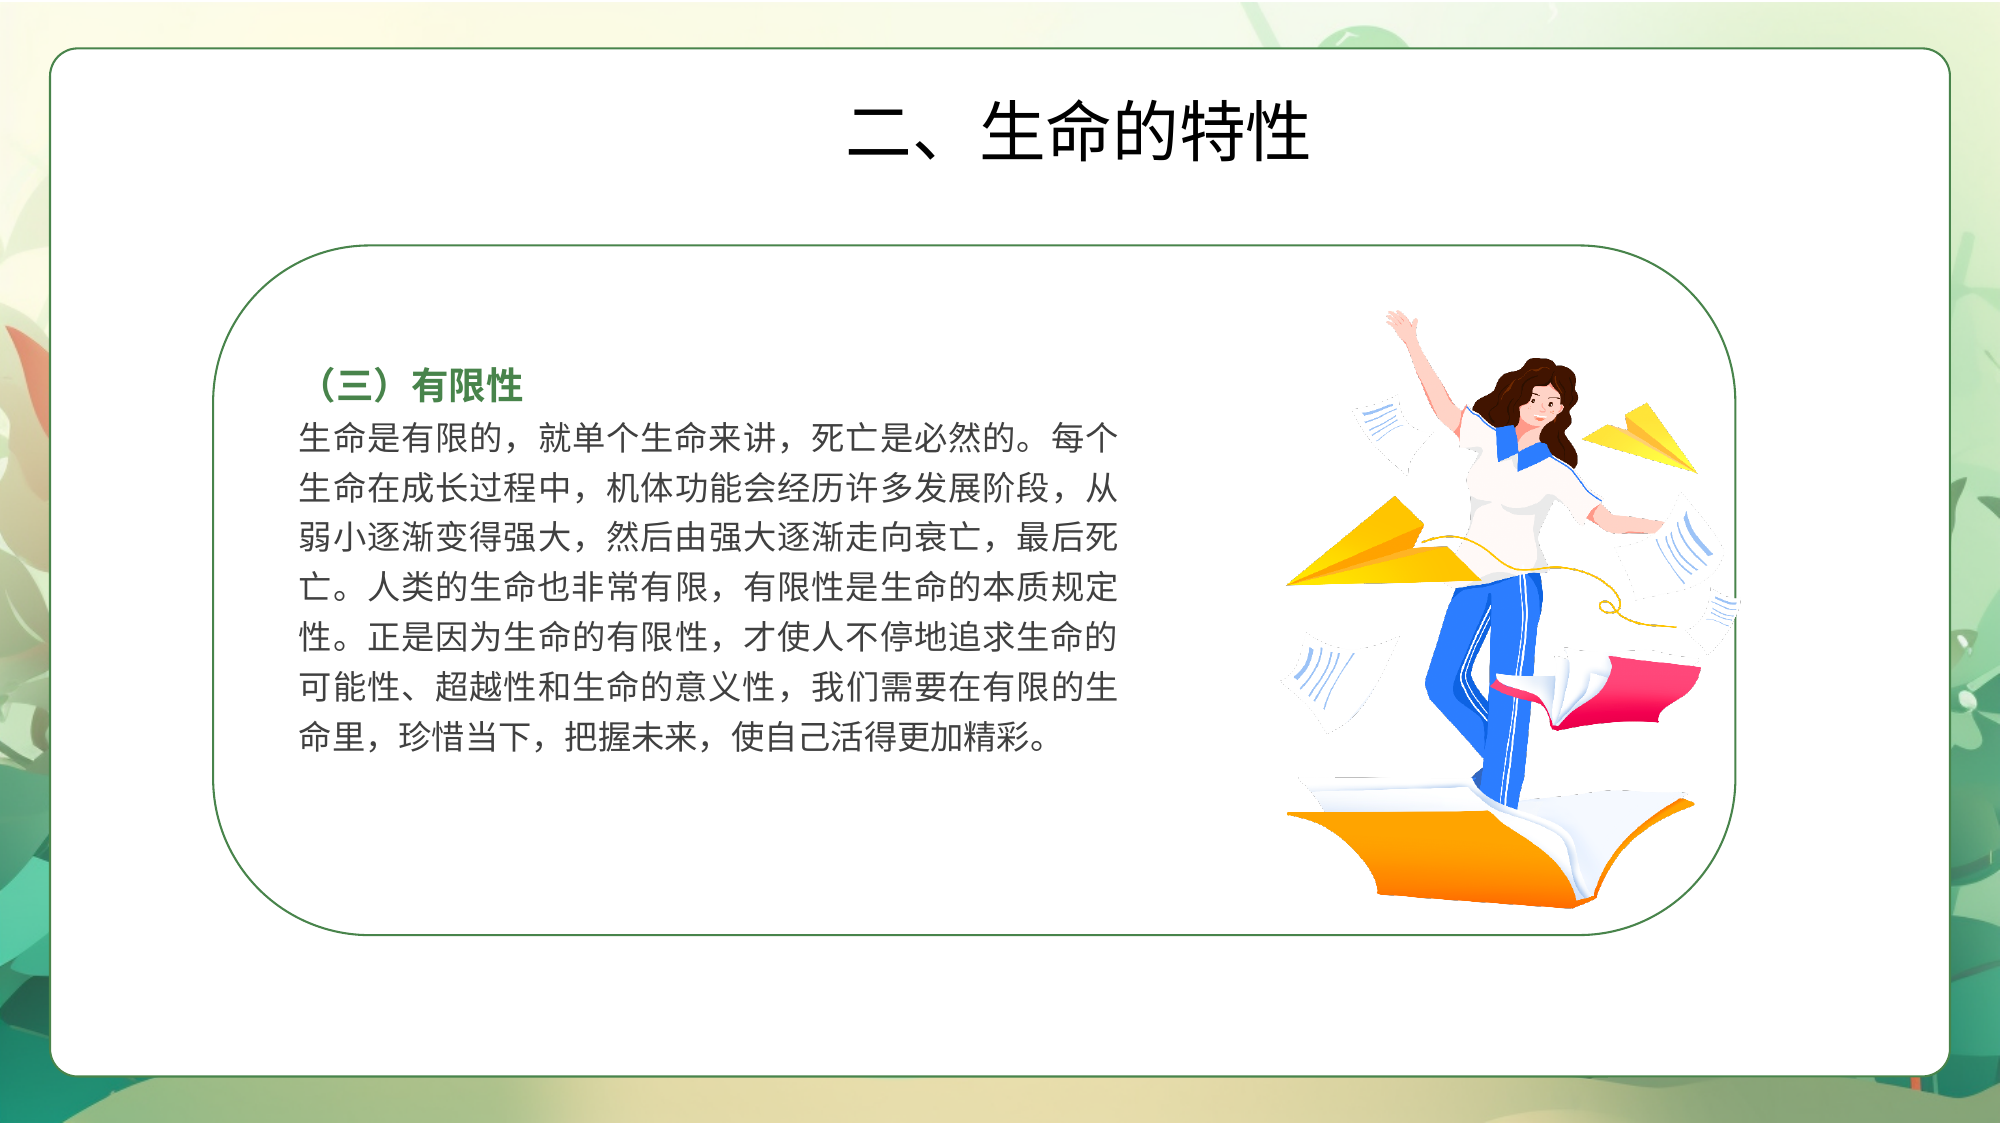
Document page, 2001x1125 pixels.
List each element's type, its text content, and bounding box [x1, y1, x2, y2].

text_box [213, 245, 1736, 936]
text_box 二、生命的特性 [459, 82, 1700, 177]
picture [0, 2, 2000, 1123]
